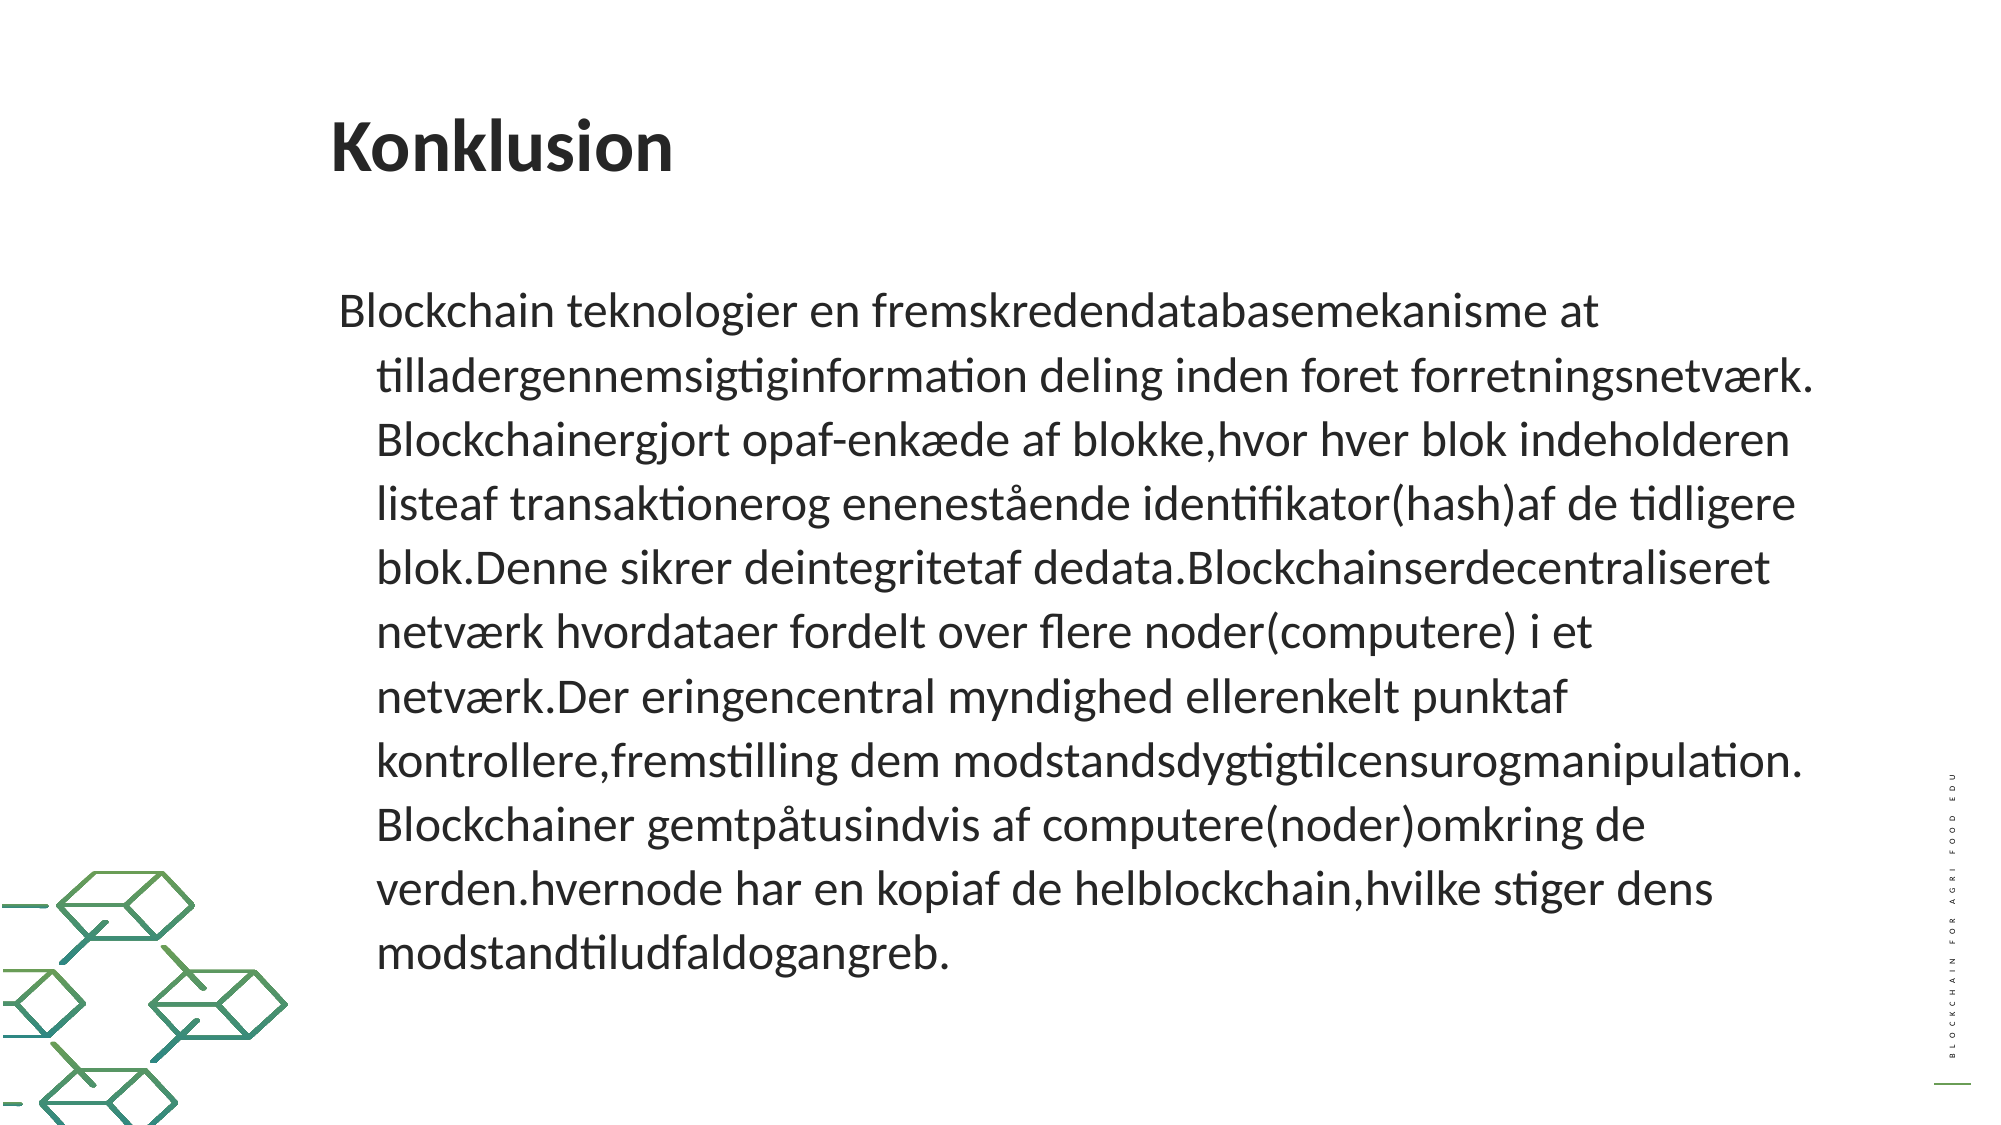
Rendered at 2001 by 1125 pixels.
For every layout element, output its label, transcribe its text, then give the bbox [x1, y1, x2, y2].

list Blockchain teknologier en fremskredendatabasemekanisme at tilladergennemsigtiginformation deling inden foret forretningsnetværk. Blockchainergjort opaf-enkæde af blokke,hvor hver blok indeholderen listeaf transaktionerog enenestående identifikator(hash)af de tidligere blok.Denne sikrer deintegritetaf dedata.Blockchainserdecentraliseret netværk hvordataer fordelt over flere noder(computere) i et netværk.Der eringencentral myndighed ellerenkelt punktaf kontrollere,fremstilling dem modstandsdygtigtilcensurogmanipulation. Blockchainer gemtpåtusindvis af computere(noder)omkring de verden.hvernode har en kopiaf de helblockchain,hvilke stiger dens modstandtiludfaldogangreb. [323, 267, 1859, 1070]
list Konklusion [316, 99, 1869, 267]
